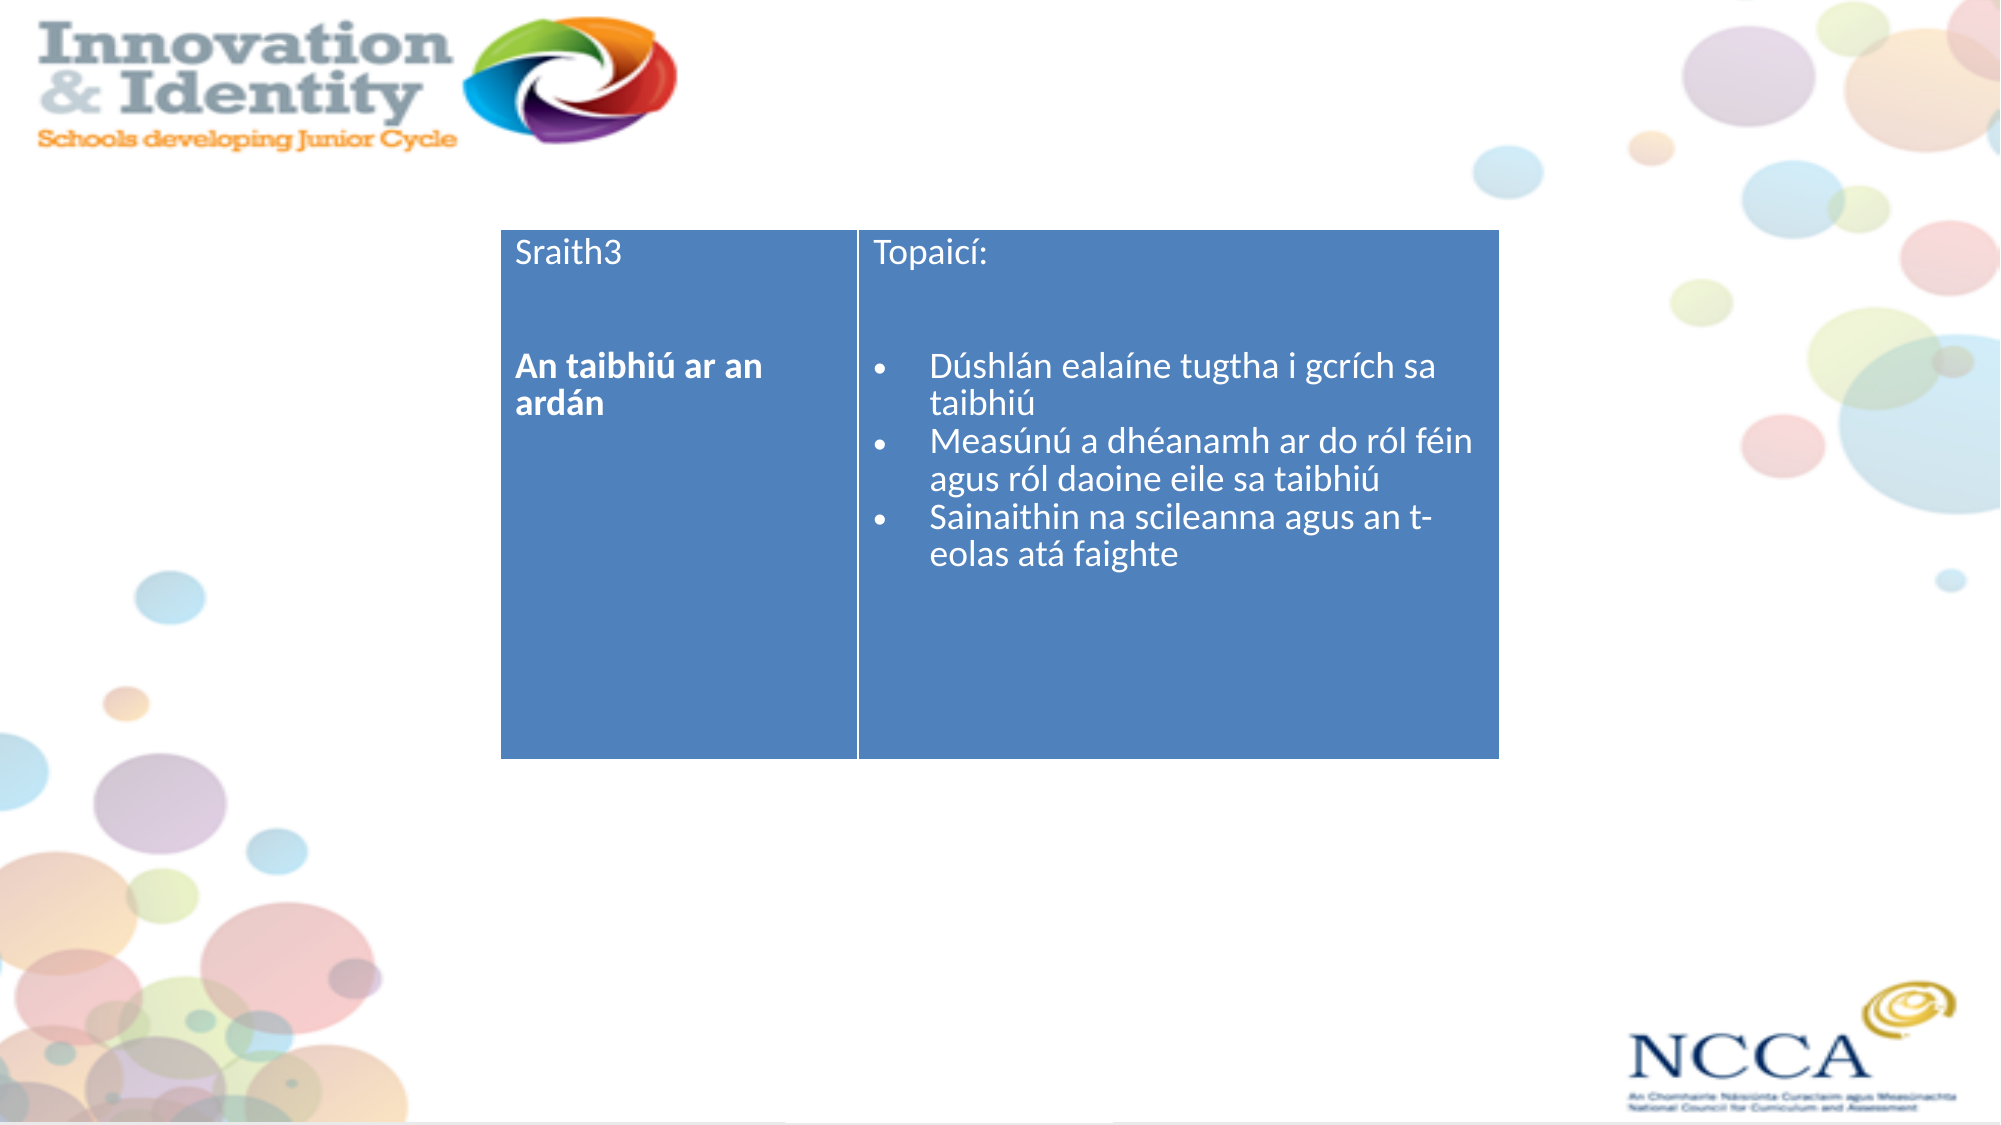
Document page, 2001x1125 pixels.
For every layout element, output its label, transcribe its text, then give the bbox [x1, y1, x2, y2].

table_header Topaicí: Dúshlán ealaíne tugtha i gcrích sa taibhiú Measúnú a dhéanamh ar do ról féin agus ról daoine eile sa taibhiú Sainaithin na scileanna agus an t-eolas atá faighte [859, 230, 1499, 759]
picture [0, 0, 2001, 1125]
table_header Sraith3 An taibhiú ar an ardán [501, 230, 857, 759]
